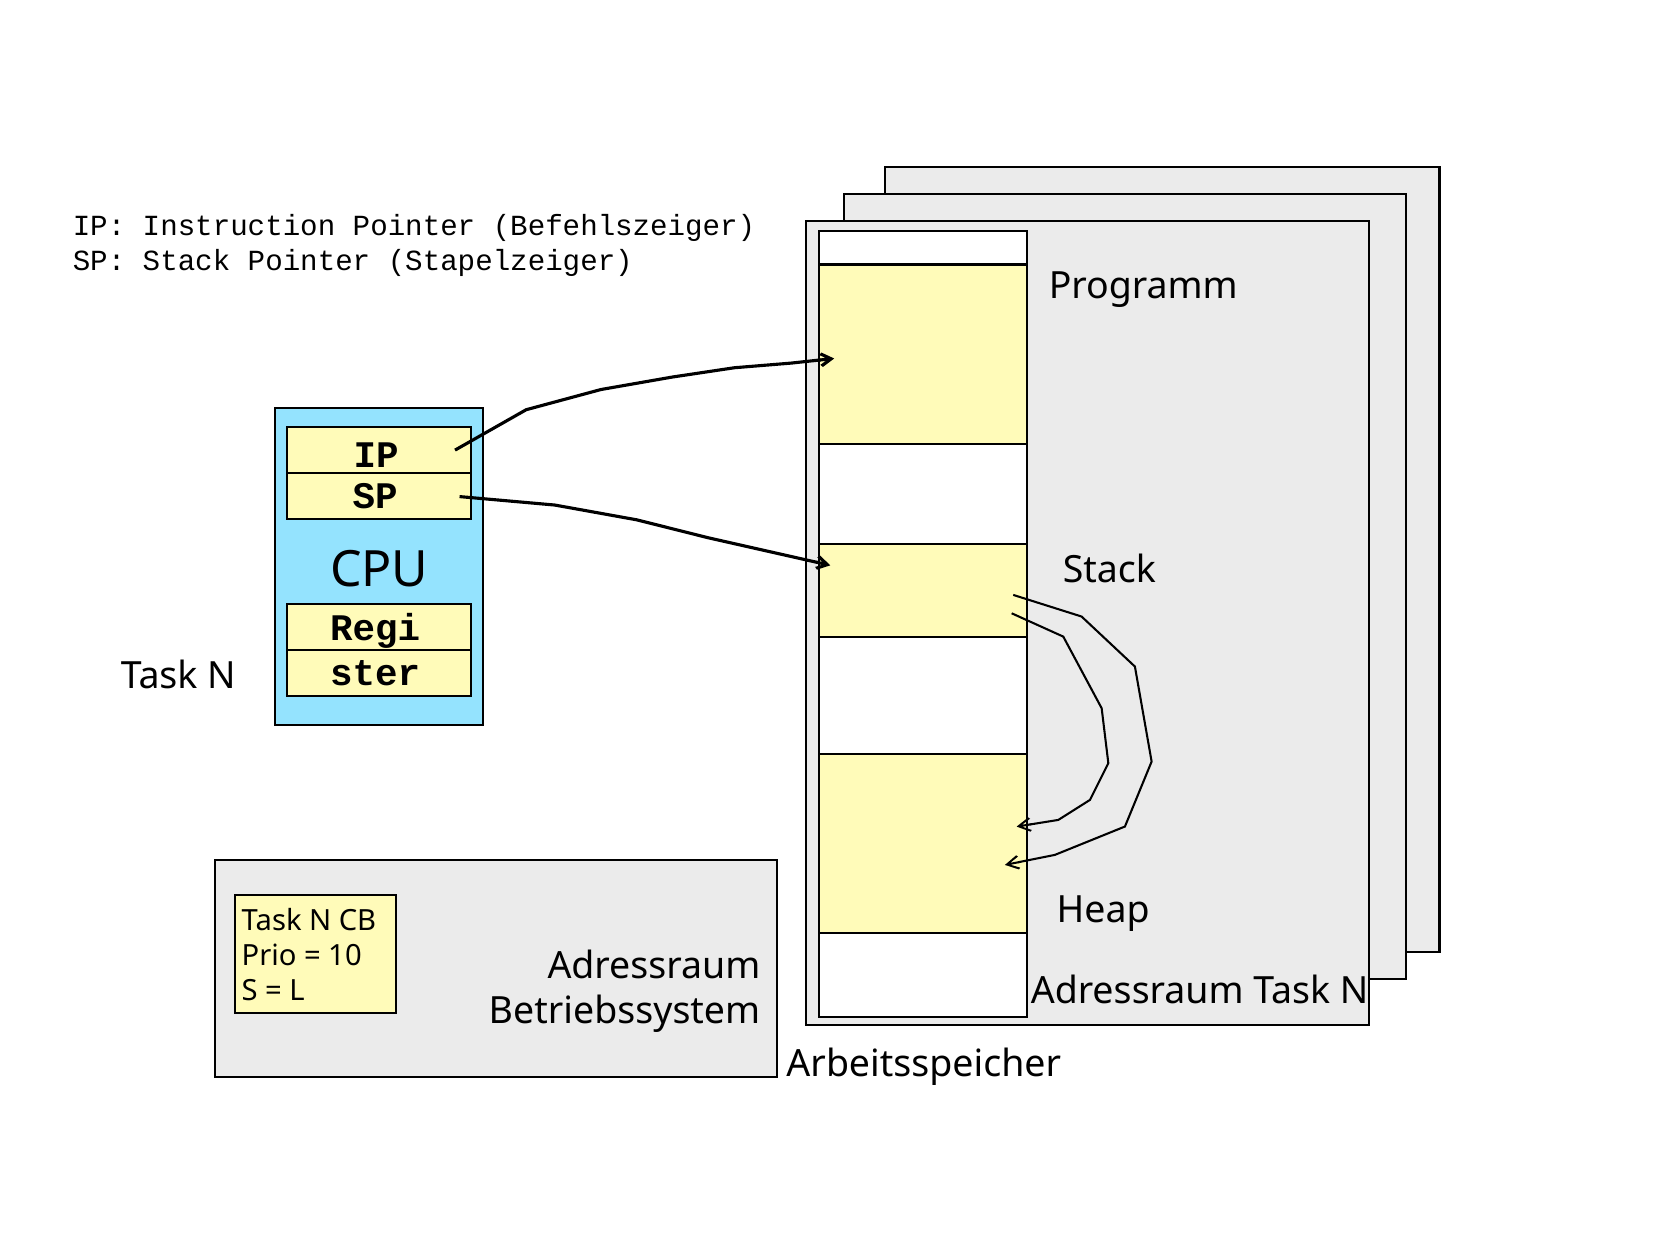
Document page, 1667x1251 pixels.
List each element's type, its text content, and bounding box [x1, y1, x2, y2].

text_box [432, 472, 471, 519]
text_box [287, 427, 319, 472]
text_box [287, 604, 318, 649]
text_box [459, 496, 831, 570]
text_box Adressraum Task N [1024, 959, 1375, 1018]
text_box [432, 604, 471, 649]
text_box IP: Instruction Pointer (Befehlszeiger) SP: Stack Pointer (Stapelzeiger) [66, 200, 859, 283]
text_box Stack [1056, 538, 1163, 597]
text_box [287, 472, 318, 519]
text_box [1004, 594, 1152, 870]
text_box [214, 860, 778, 1078]
text_box SP [318, 465, 432, 523]
text_box [859, 220, 1369, 959]
text_box Task N CB Prio = 10 S = L [235, 895, 396, 1013]
text_box [818, 934, 1027, 1017]
text_box CPU [274, 408, 484, 725]
text_box [806, 562, 1369, 1025]
text_box [843, 193, 1407, 980]
text_box [818, 231, 1027, 264]
text_box IP [319, 423, 433, 481]
text_box [433, 427, 471, 472]
text_box [806, 283, 818, 361]
text_box [818, 543, 1027, 638]
text_box [818, 638, 1011, 754]
text_box Adressraum Betriebssystem [360, 935, 767, 1038]
text_box [287, 649, 318, 696]
text_box Task N [114, 645, 243, 703]
text_box [885, 166, 1440, 952]
text_box [818, 264, 1027, 444]
text_box Arbeitsspeicher [780, 1032, 1068, 1091]
text_box Heap [1050, 878, 1156, 936]
text_box [818, 754, 1027, 934]
text_box [432, 649, 471, 696]
text_box [818, 444, 1027, 543]
text_box [454, 352, 835, 451]
text_box Programm [1042, 254, 1244, 313]
text_box [806, 363, 818, 562]
text_box Register [318, 596, 432, 700]
